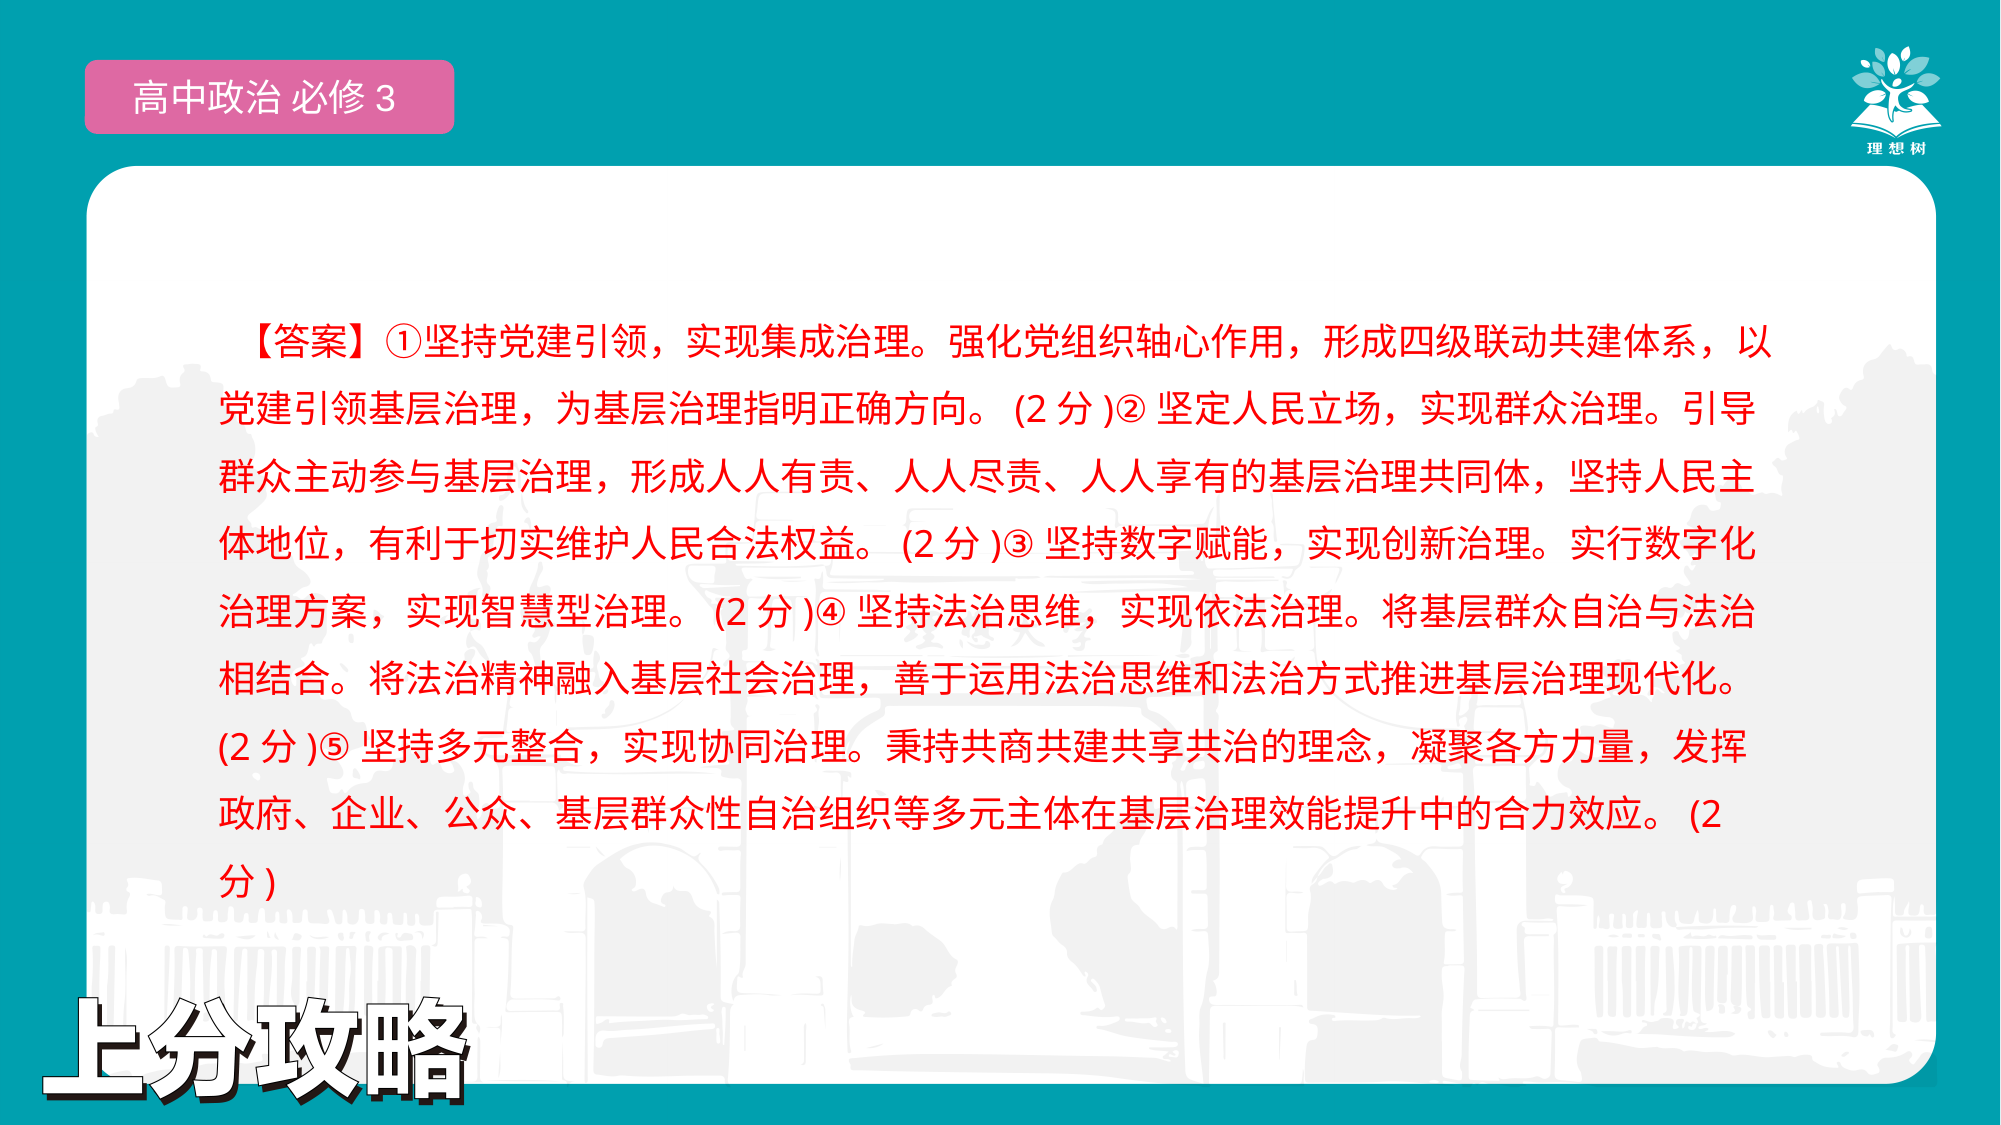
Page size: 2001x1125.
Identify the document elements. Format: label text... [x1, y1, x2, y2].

text_box 高中政治 必修3 [83, 58, 456, 135]
text_box 【答案】①坚持党建引领，实现集成治理。强化党组织轴心作用，形成四级联动共建体系，以党建引领基层治理，为基层治理指明正确方向。(2分)②坚定人民立场，实现群众治理。引导群众主动参与基层治理，形成人人有责、人人尽责、人人享有的基层治理共同体，坚持人民主体地位，有利于切实维护人民合法权益。(2分)③坚持数字赋能，实现创新治理。实行数字化治理方案，实现智慧型治理。(2分)④坚持法治思维，实现依法治理。将基层群众自治与法治相结合。将法治精神融入基层社会治理，善于运用法治思维和法治方式推进基层治理现代化。(2分)⑤坚持多元整合，实现协同治理。秉持共商共建共享共治的理念，凝聚各方力量，发挥政府、企业、公众、基层群众性自治组织等多元主体在基层治理效能提升中的合力效应。(2分) [203, 287, 1797, 838]
picture [0, 0, 2001, 1125]
